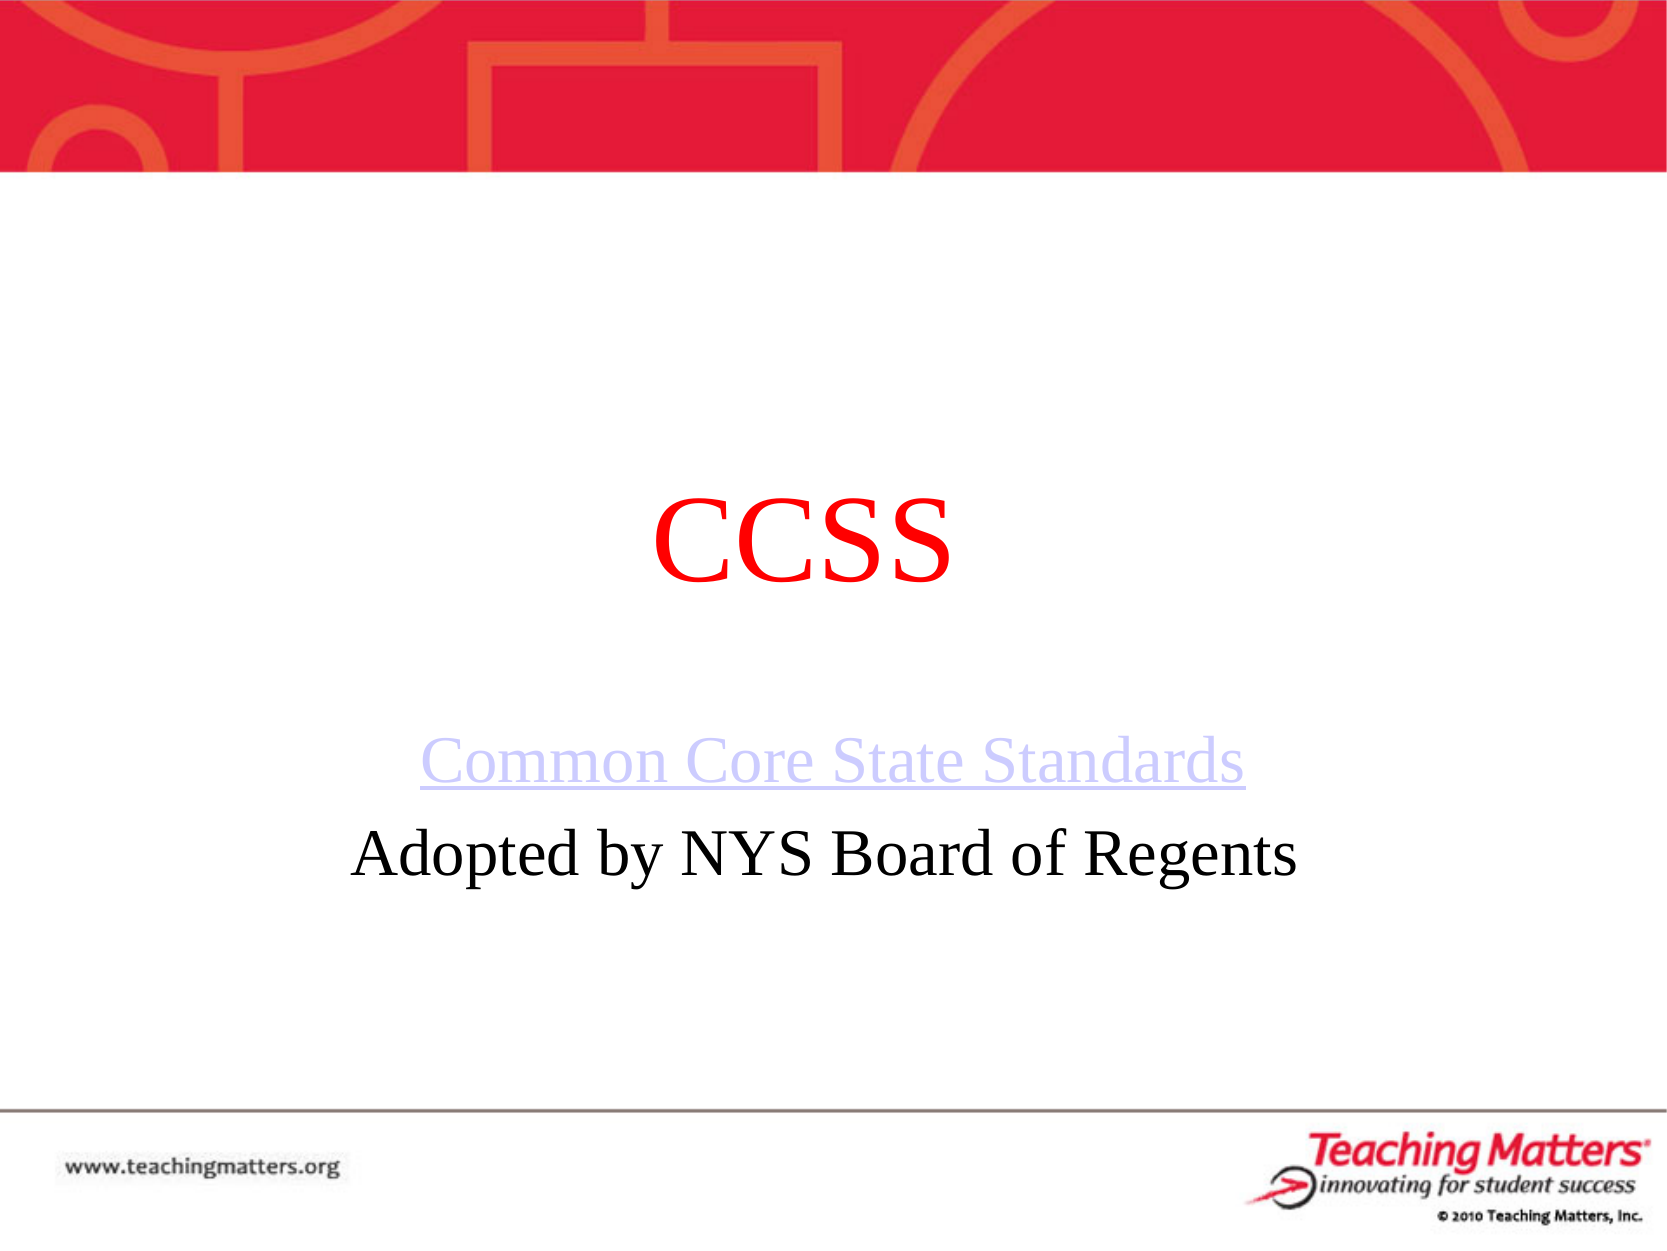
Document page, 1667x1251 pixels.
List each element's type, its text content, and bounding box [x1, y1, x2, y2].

subtitle Common Core State Standards Adopted by NYS Board of Regents [249, 708, 1417, 1029]
picture [0, 0, 1667, 1250]
title CCSS [95, 397, 1513, 666]
